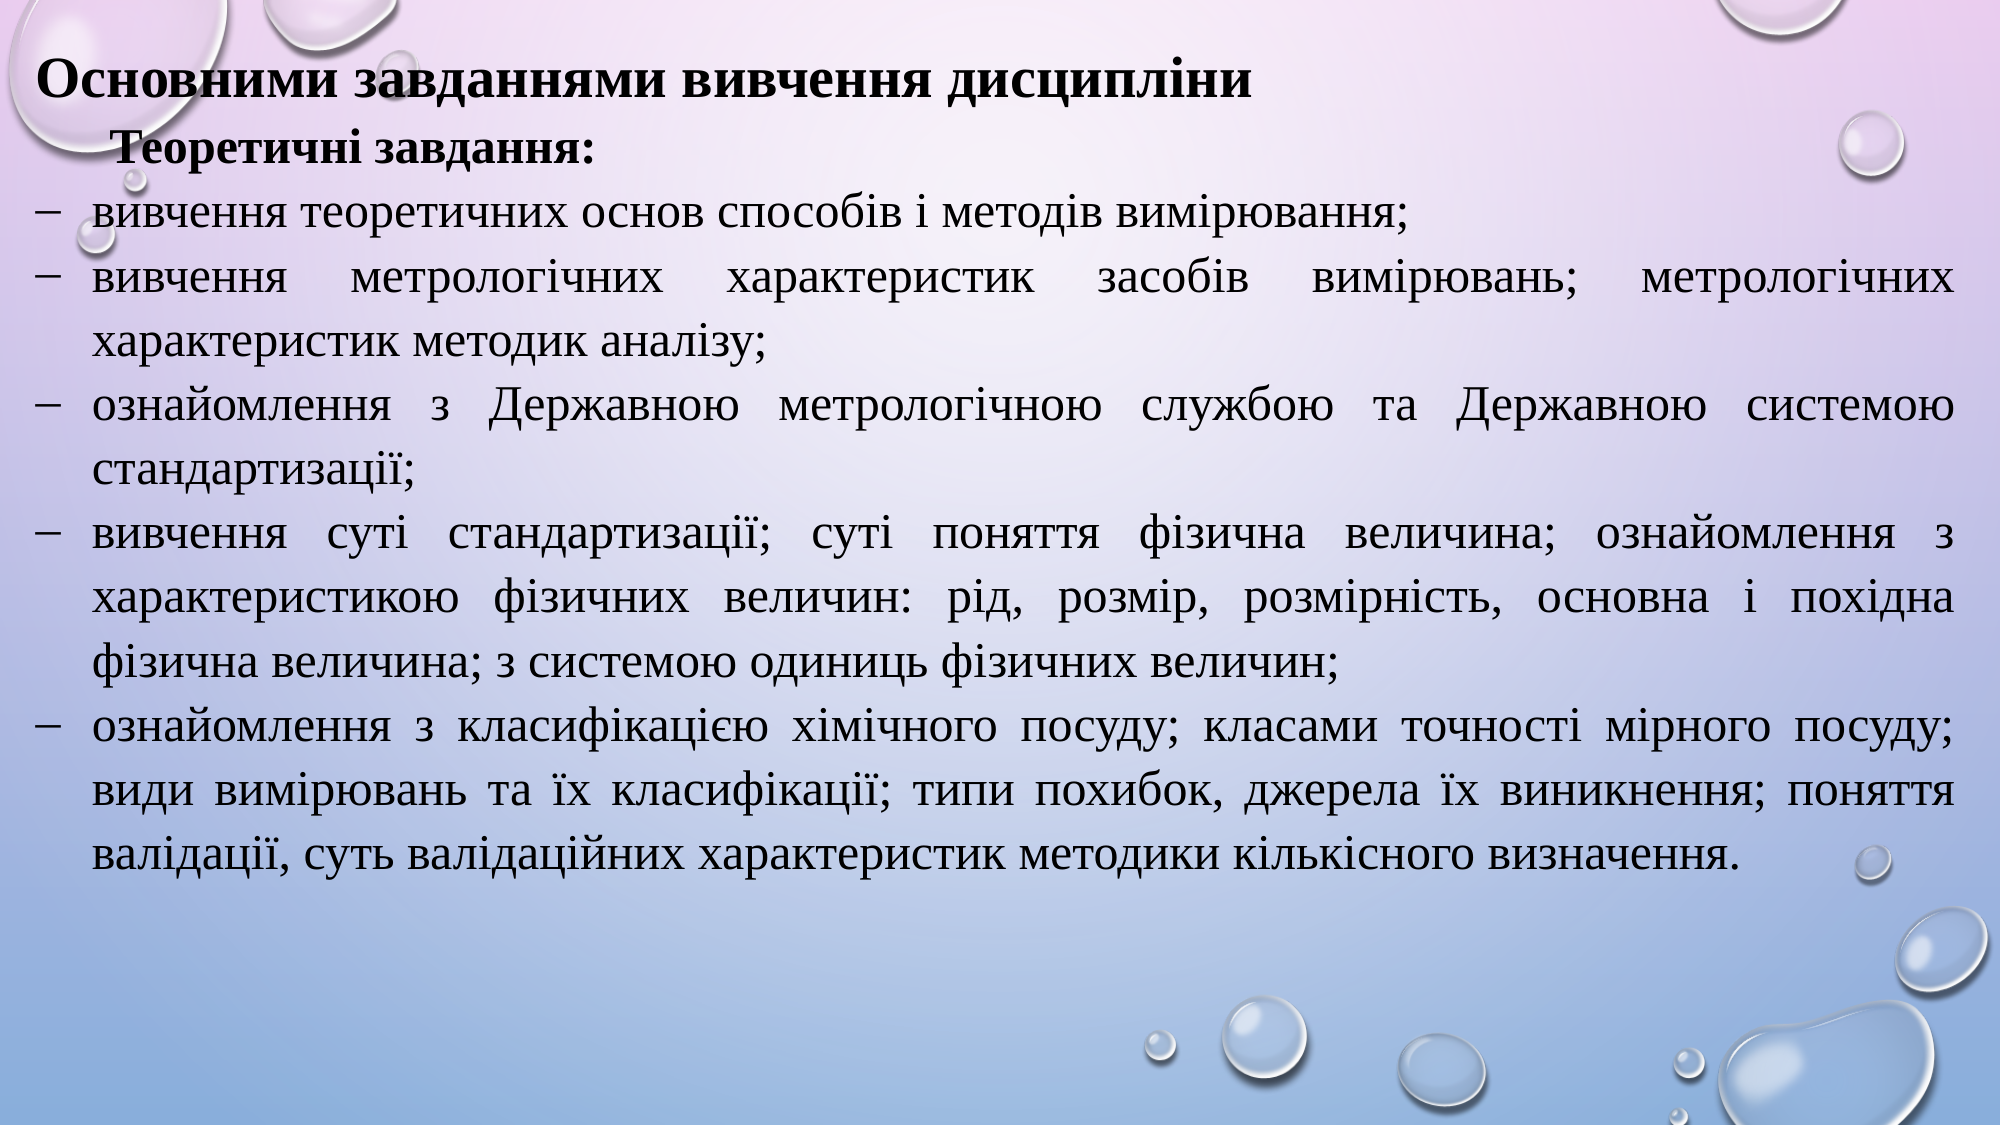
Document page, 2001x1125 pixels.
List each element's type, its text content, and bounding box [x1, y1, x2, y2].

text_box Основними завданнями вивчення дисципліни Теоретичні завдання: вивчення теоретичних основ способів і методів вимірювання; вивчення метрологічних характеристик засобів вимірювань; метрологічних характеристик методик аналізу; ознайомлення з Державною метрологічною службою та Державною системою стандартизації; вивчення суті стандартизації; суті поняття фізична величина; ознайомлення з характеристикою фізичних величин: рід, розмір, розмірність, основна і похідна фізична величина; з системою одиниць фізичних величин; ознайомлення з класифікацією хімічного посуду; класами точності мірного посуду; види вимірювань та їх класифікації; типи похибок, джерела їх виникнення; поняття валідації, суть валідаційних характеристик методики кількісного визначення. [20, 27, 1971, 936]
picture [0, 0, 2000, 1125]
